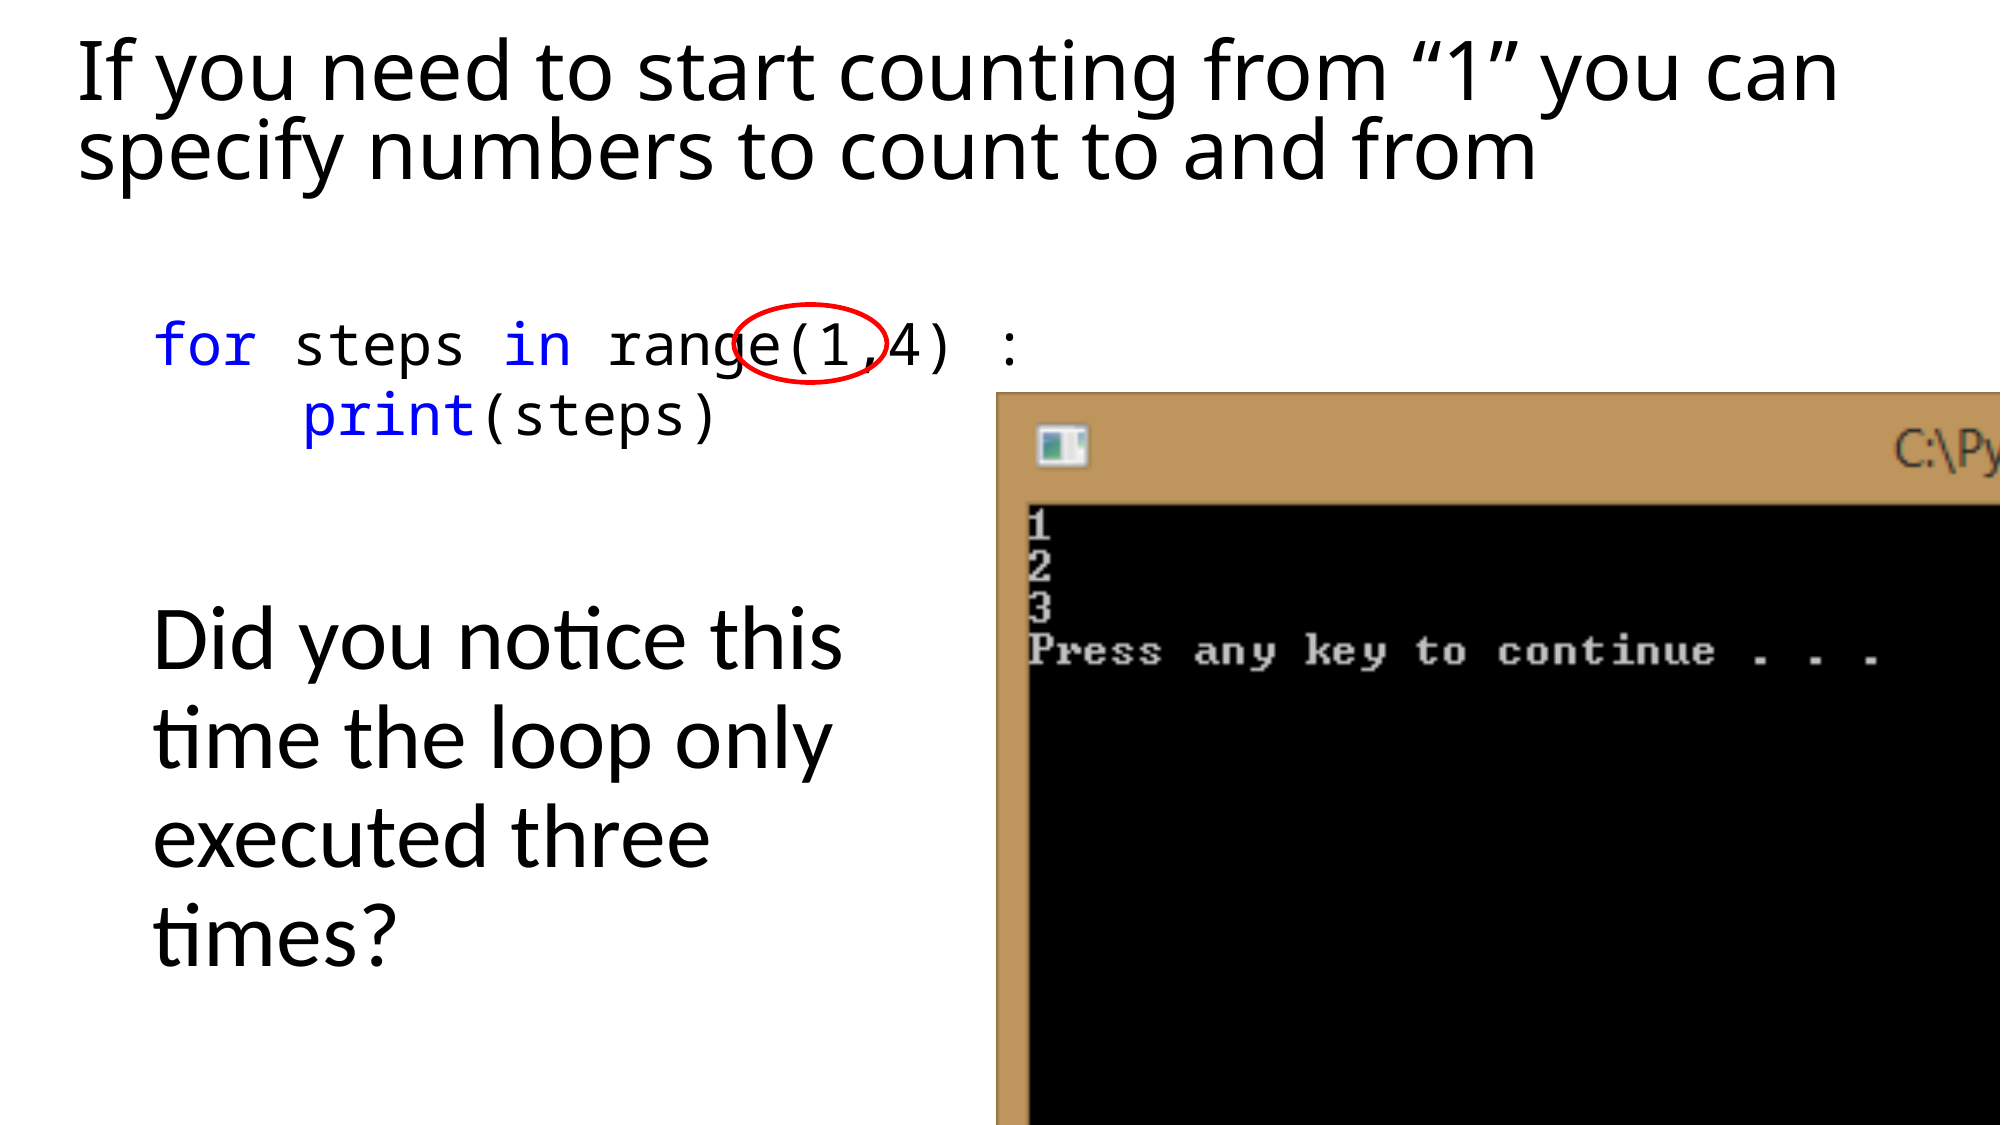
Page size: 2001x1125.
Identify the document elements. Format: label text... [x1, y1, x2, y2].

text_box for steps in range(1,4) : print(steps) [137, 299, 1063, 455]
text_box Did you notice this time the loop only executed three times? [137, 560, 959, 1017]
title If you need to start counting from “1” you can specify numbers to count to and from [62, 29, 1953, 205]
text_box [731, 302, 890, 385]
picture [995, 392, 2000, 1125]
